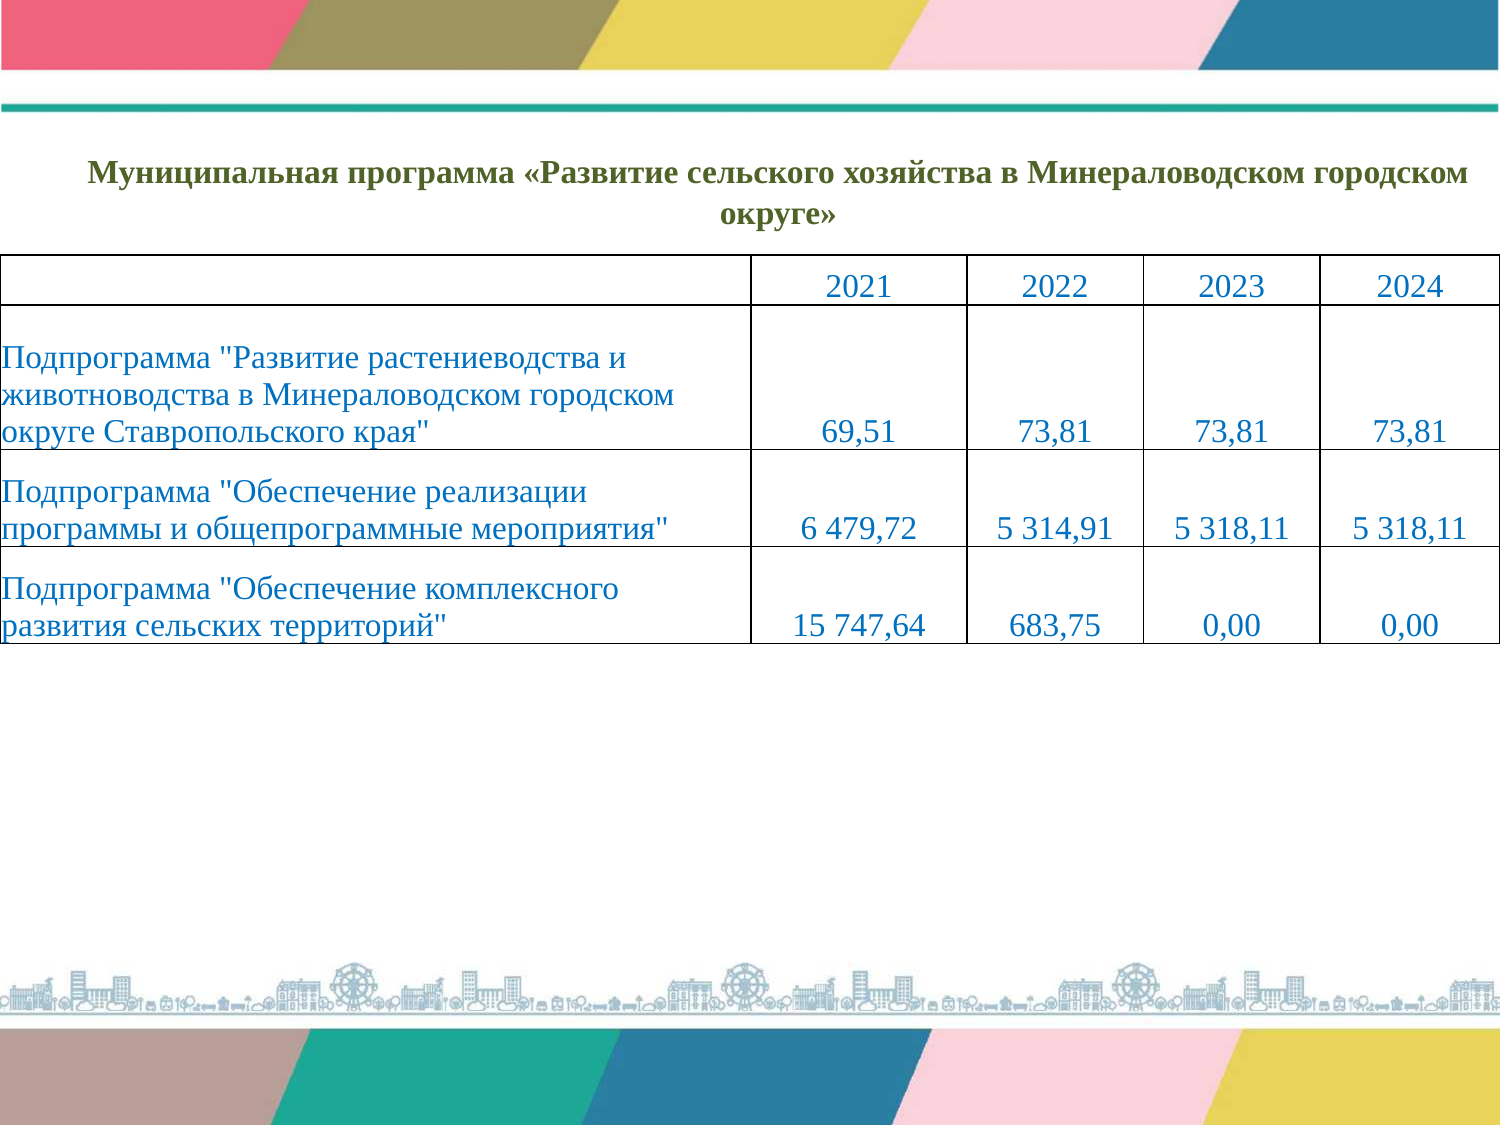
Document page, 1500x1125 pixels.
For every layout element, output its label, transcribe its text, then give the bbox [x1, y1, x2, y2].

title Муниципальная программа «Развитие сельского хозяйства в Минераловодском городском округе» [40, 142, 1500, 254]
picture [0, 962, 1500, 1125]
table_header 2024 [1321, 256, 1499, 304]
table_header 2023 [1144, 256, 1319, 304]
table_header 2022 [968, 256, 1143, 304]
table_cell 5 318,11 [1144, 450, 1319, 546]
table_cell 0,00 [1321, 547, 1499, 643]
table_cell 5 318,11 [1321, 450, 1499, 546]
table_cell Подпрограмма "Развитие растениеводства и животноводства в Минераловодском городском округе Ставропольского края" [1, 306, 750, 449]
picture [0, 0, 1500, 115]
table_cell 0,00 [1144, 547, 1319, 643]
table_header 2021 [752, 256, 966, 304]
table_cell 15 747,64 [752, 547, 966, 643]
table_cell 73,81 [968, 306, 1143, 449]
table_cell 69,51 [752, 306, 966, 449]
table_cell 5 314,91 [968, 450, 1143, 546]
table_cell 73,81 [1321, 306, 1499, 449]
table_header [1, 256, 750, 304]
table_cell Подпрограмма "Обеспечение реализации программы и общепрограммные мероприятия" [1, 450, 750, 546]
table_cell 73,81 [1144, 306, 1319, 449]
table_cell 6 479,72 [752, 450, 966, 546]
table_cell 683,75 [968, 547, 1143, 643]
table_cell Подпрограмма "Обеспечение комплексного развития сельских территорий" [1, 547, 750, 643]
